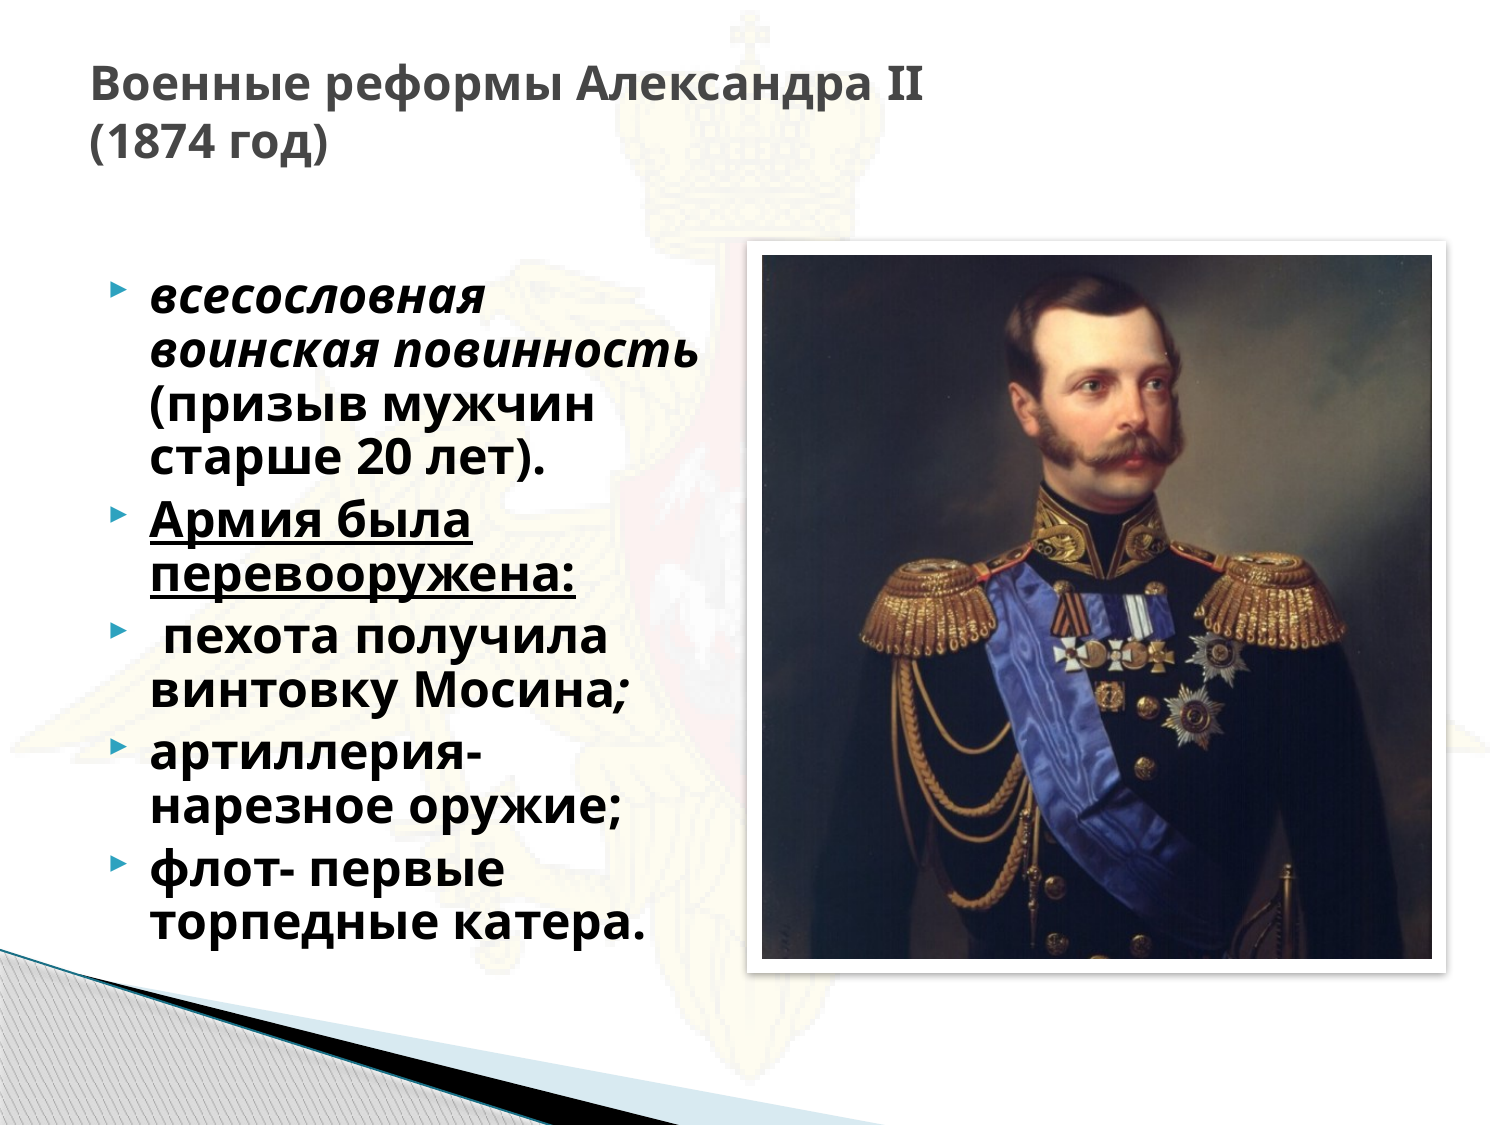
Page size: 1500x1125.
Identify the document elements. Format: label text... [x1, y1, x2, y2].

title Военные реформы Александра II (1874 год) [75, 45, 1425, 233]
list всесословная воинская повинность (призыв мужчин старше 20 лет). Армия была перевооружена: пехота получила винтовку Мосина; артиллерия- нарезное оружие; флот- первые торпедные катера. [75, 262, 738, 1005]
picture [761, 255, 1432, 959]
